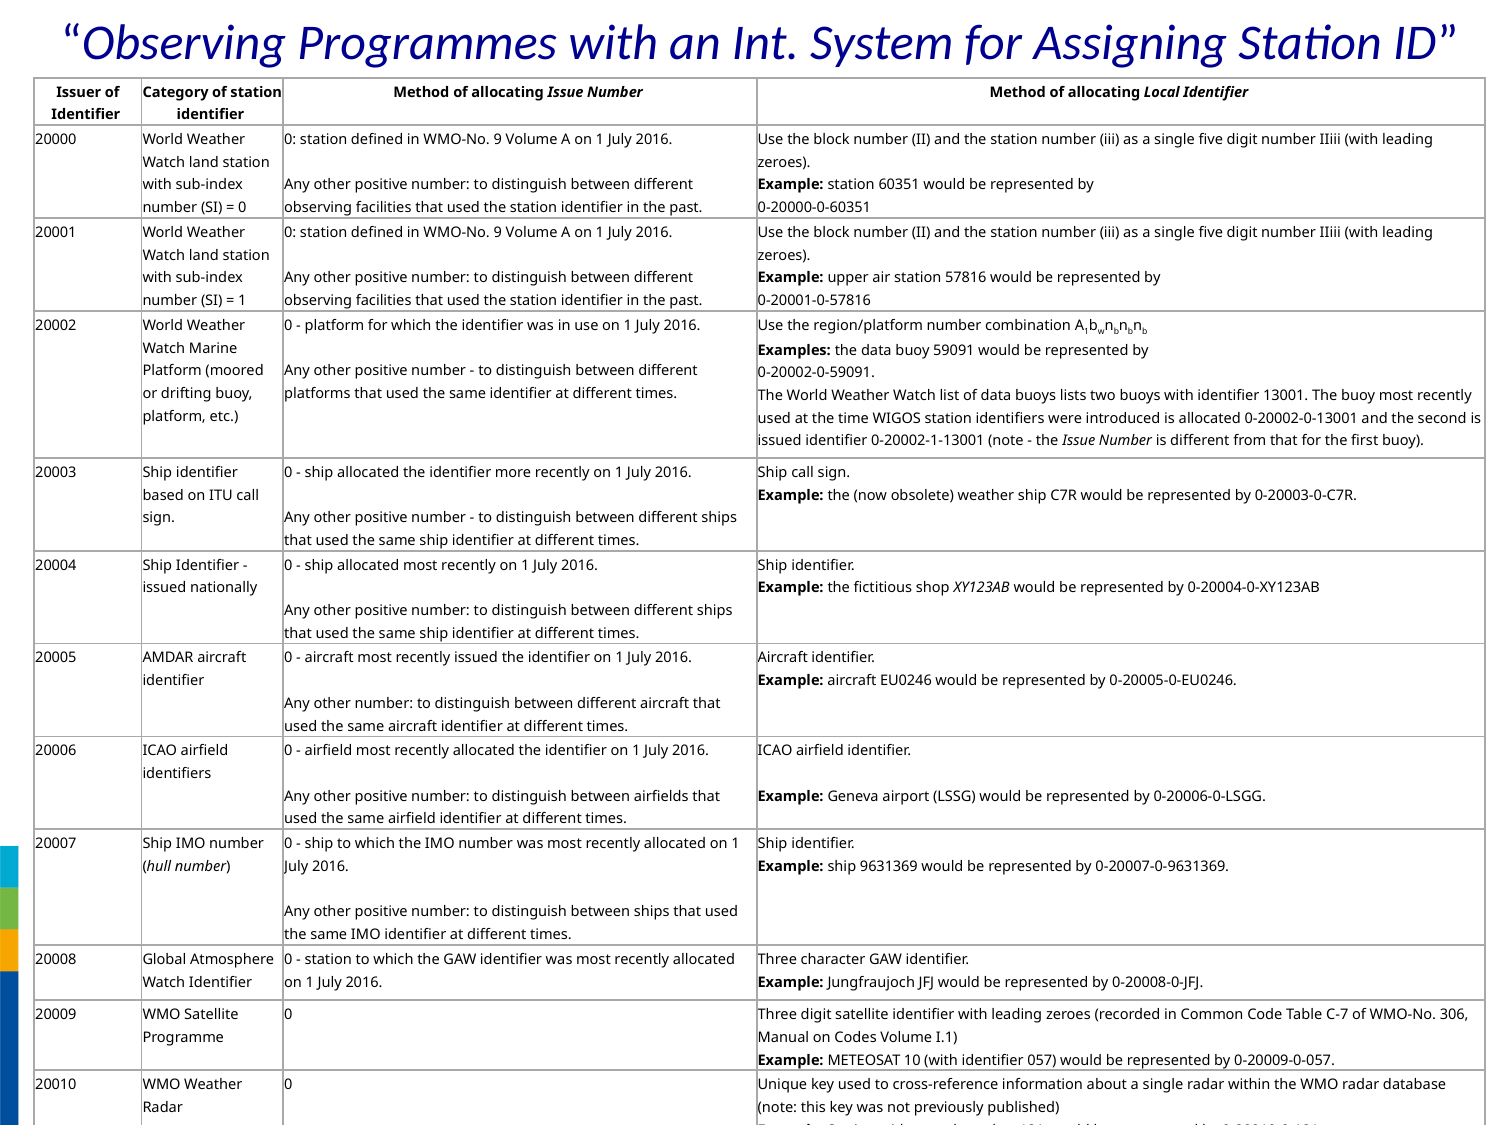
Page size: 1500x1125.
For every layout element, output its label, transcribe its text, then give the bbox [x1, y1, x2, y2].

table_cell Ship Identifier - issued nationally [142, 552, 282, 643]
table_cell Global Atmosphere Watch Identifier [142, 946, 282, 999]
table_cell Ship IMO number (hull number) [142, 830, 282, 944]
table_cell 0 [284, 1001, 756, 1069]
table_cell Aircraft identifier. Example: aircraft EU0246 would be represented by 0-20005-0-EU0246. [758, 644, 1484, 736]
table_cell 20005 [35, 644, 141, 736]
table_cell 0 [284, 1071, 756, 1125]
table_cell Ship identifier. Example: ship 9631369 would be represented by 0-20007-0-9631369. [758, 830, 1484, 944]
table_cell ICAO airfield identifiers [142, 737, 282, 828]
table_cell Use the block number (II) and the station number (iii) as a single five digit number IIiii (with leading zeroes). Example: station 60351 would be represented by 0-20000-0-60351 [758, 126, 1484, 217]
table_cell 20006 [35, 737, 141, 828]
table_cell Ship identifier based on ITU call sign. [142, 459, 282, 550]
table_cell 0 - airfield most recently allocated the identifier on 1 July 2016. Any other positive number: to distinguish between airfields that used the same airfield identifier at different times. [284, 737, 756, 828]
table_cell Use the block number (II) and the station number (iii) as a single five digit number IIiii (with leading zeroes). Example: upper air station 57816 would be represented by 0-20001-0-57816 [758, 219, 1484, 310]
table_cell 0 - ship to which the IMO number was most recently allocated on 1 July 2016. Any other positive number: to distinguish between ships that used the same IMO identifier at different times. [284, 830, 756, 944]
table_cell World Weather Watch land station with sub-index number (SI) = 1 [142, 219, 282, 310]
table_cell 20000 [35, 126, 141, 217]
table_cell 0 - station to which the GAW identifier was most recently allocated on 1 July 2016. [284, 946, 756, 999]
table_cell 0: station defined in WMO-No. 9 Volume A on 1 July 2016. Any other positive number: to distinguish between different observing facilities that used the station identifier in the past. [284, 219, 756, 310]
table_cell Three character GAW identifier. Example: Jungfraujoch JFJ would be represented by 0-20008-0-JFJ. [758, 946, 1484, 999]
table_header Method of allocating Issue Number [284, 79, 756, 124]
table_cell Unique key used to cross-reference information about a single radar within the WMO radar database (note: this key was not previously published) Example: Station with record number 121 would be represented by 0-20010-0-121. [758, 1071, 1484, 1125]
table_cell 20007 [35, 830, 141, 944]
table_cell 20001 [35, 219, 141, 310]
table_header Method of allocating Local Identifier [758, 79, 1484, 124]
table_cell 0 - ship allocated most recently on 1 July 2016. Any other positive number: to distinguish between different ships that used the same ship identifier at different times. [284, 552, 756, 643]
table_cell Three digit satellite identifier with leading zeroes (recorded in Common Code Table C-7 of WMO-No. 306, Manual on Codes Volume I.1) Example: METEOSAT 10 (with identifier 057) would be represented by 0-20009-0-057. [758, 1001, 1484, 1069]
table_cell 0 - platform for which the identifier was in use on 1 July 2016. Any other positive number - to distinguish between different platforms that used the same identifier at different times. [284, 312, 756, 457]
table_cell 0: station defined in WMO-No. 9 Volume A on 1 July 2016. Any other positive number: to distinguish between different observing facilities that used the station identifier in the past. [284, 126, 756, 217]
table_cell 20002 [35, 312, 141, 457]
table_cell 20009 [35, 1001, 141, 1069]
picture [0, 845, 33, 1125]
table_cell 0 - aircraft most recently issued the identifier on 1 July 2016. Any other number: to distinguish between different aircraft that used the same aircraft identifier at different times. [284, 644, 756, 736]
table_cell WMO Weather Radar [142, 1071, 282, 1125]
table_cell 0 - ship allocated the identifier more recently on 1 July 2016. Any other positive number - to distinguish between different ships that used the same ship identifier at different times. [284, 459, 756, 550]
title “Observing Programmes with an Int. System for Assigning Station ID” [34, 12, 1485, 67]
table_cell ICAO airfield identifier. Example: Geneva airport (LSSG) would be represented by 0-20006-0-LSGG. [758, 737, 1484, 828]
table_cell 20008 [35, 946, 141, 999]
table_cell World Weather Watch Marine Platform (moored or drifting buoy, platform, etc.) [142, 312, 282, 457]
table_cell WMO Satellite Programme [142, 1001, 282, 1069]
table_cell 20003 [35, 459, 141, 550]
table_cell Ship call sign. Example: the (now obsolete) weather ship C7R would be represented by 0-20003-0-C7R. [758, 459, 1484, 550]
table_header Issuer of Identifier [35, 79, 141, 124]
table_cell Use the region/platform number combination A1bwnbnbnb Examples: the data buoy 59091 would be represented by 0-20002-0-59091. The World Weather Watch list of data buoys lists two buoys with identifier 13001. The buoy most recently used at the time WIGOS station identifiers were introduced is allocated 0-20002-0-13001 and the second is issued identifier 0-20002-1-13001 (note - the Issue Number is different from that for the first buoy). [758, 312, 1484, 457]
table_cell 20004 [35, 552, 141, 643]
table_cell Ship identifier. Example: the fictitious shop XY123AB would be represented by 0-20004-0-XY123AB [758, 552, 1484, 643]
table_cell 20010 [35, 1071, 141, 1125]
table_cell World Weather Watch land station with sub-index number (SI) = 0 [142, 126, 282, 217]
table_header Category of station identifier [142, 79, 282, 124]
table_cell AMDAR aircraft identifier [142, 644, 282, 736]
